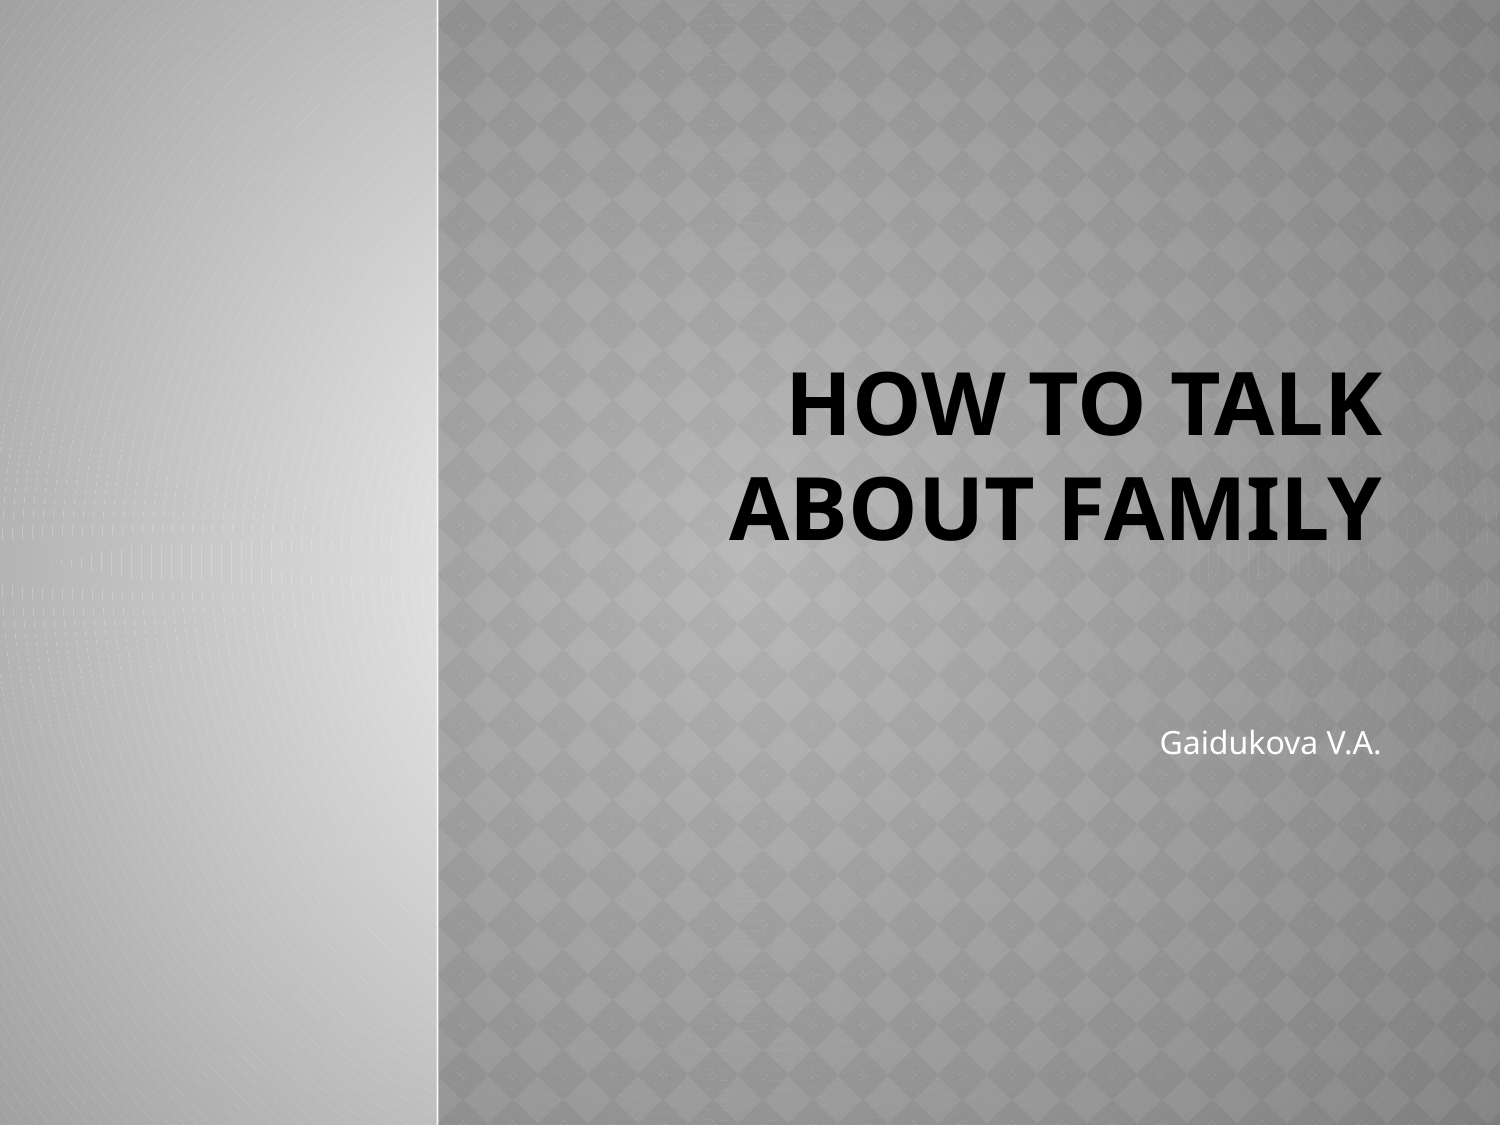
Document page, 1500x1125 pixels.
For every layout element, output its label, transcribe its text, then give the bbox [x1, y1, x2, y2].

title How to talk about family [552, 87, 1390, 558]
subtitle Gaidukova V.A. [550, 580, 1390, 762]
